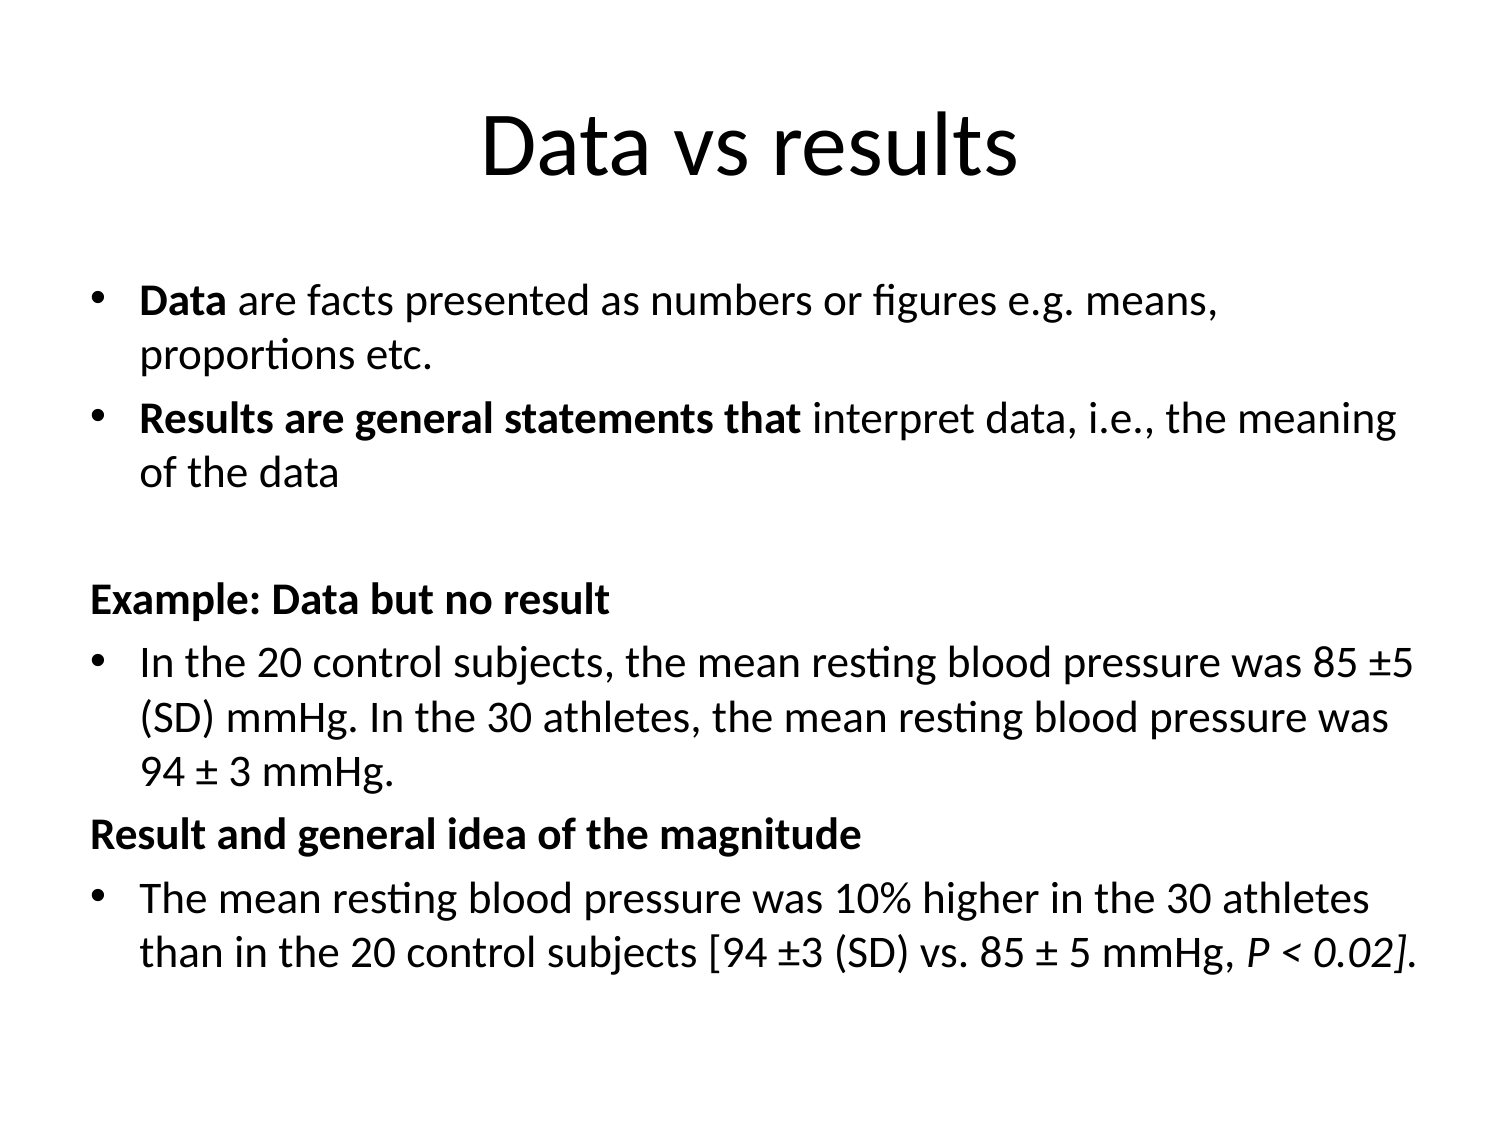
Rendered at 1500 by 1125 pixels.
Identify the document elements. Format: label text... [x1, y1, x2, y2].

title Data vs results [75, 45, 1425, 233]
list Data are facts presented as numbers or figures e.g. means, proportions etc. Results are general statements that interpret data, i.e., the meaning of the data Example: Data but no result In the 20 control subjects, the mean resting blood pressure was 85 ±5 (SD) mmHg. In the 30 athletes, the mean resting blood pressure was 94 ± 3 mmHg. Result and general idea of the magnitude The mean resting blood pressure was 10% higher in the 30 athletes than in the 20 control subjects [94 ±3 (SD) vs. 85 ± 5 mmHg, P < 0.02]. [75, 262, 1447, 1035]
